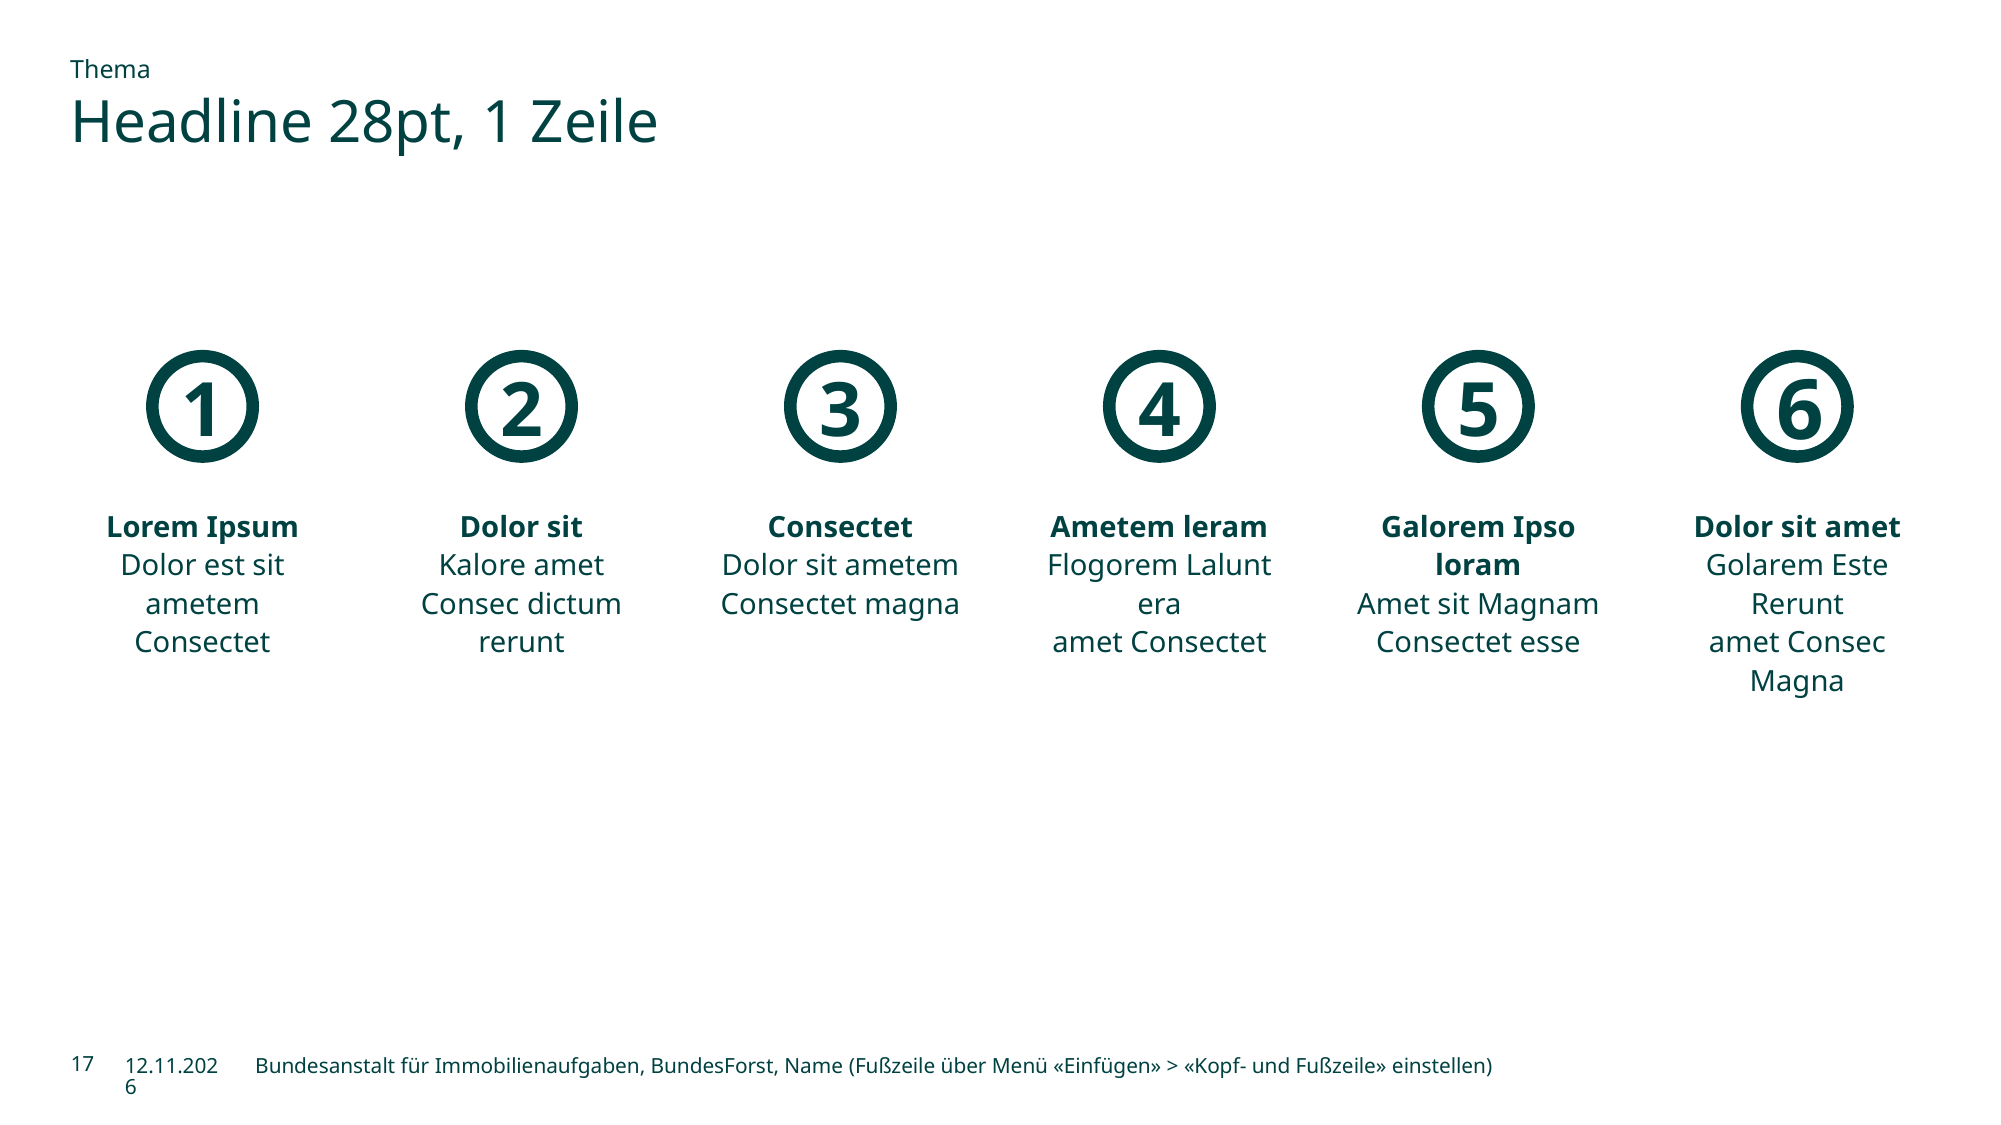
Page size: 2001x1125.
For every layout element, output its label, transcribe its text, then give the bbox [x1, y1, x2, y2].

text_box 3 [788, 354, 893, 459]
list Lorem Ipsum Dolor est sit ametem Consectet [70, 504, 335, 832]
text_box 2 [469, 354, 574, 459]
footer Bundesanstalt für Immobilienaufgaben, BundesForst, Name (Fußzeile über Menü «Einfügen» > «Kopf- und Fußzeile» einstellen) [255, 1052, 1933, 1077]
list Galorem Ipso loram Amet sit Magnam Consectet esse [1346, 504, 1611, 832]
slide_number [124, 1052, 226, 1077]
slide_number 17 [70, 1052, 119, 1077]
list Ametem leram Flogorem Lalunt era amet Consectet [1027, 504, 1292, 832]
list Dolor sit amet Golarem Este Rerunt amet Consec Magna [1665, 504, 1930, 832]
text_box 1 [150, 354, 255, 459]
list Thema [70, 50, 1931, 80]
list Dolor sit Kalore amet Consec dictum rerunt [389, 504, 654, 832]
text_box 6 [1745, 354, 1850, 459]
text_box 5 [1426, 354, 1531, 459]
list Consectet Dolor sit ametem Consectet magna [708, 504, 973, 832]
title Headline 28pt, 1 Zeile [70, 91, 1907, 234]
text_box 4 [1107, 354, 1212, 459]
